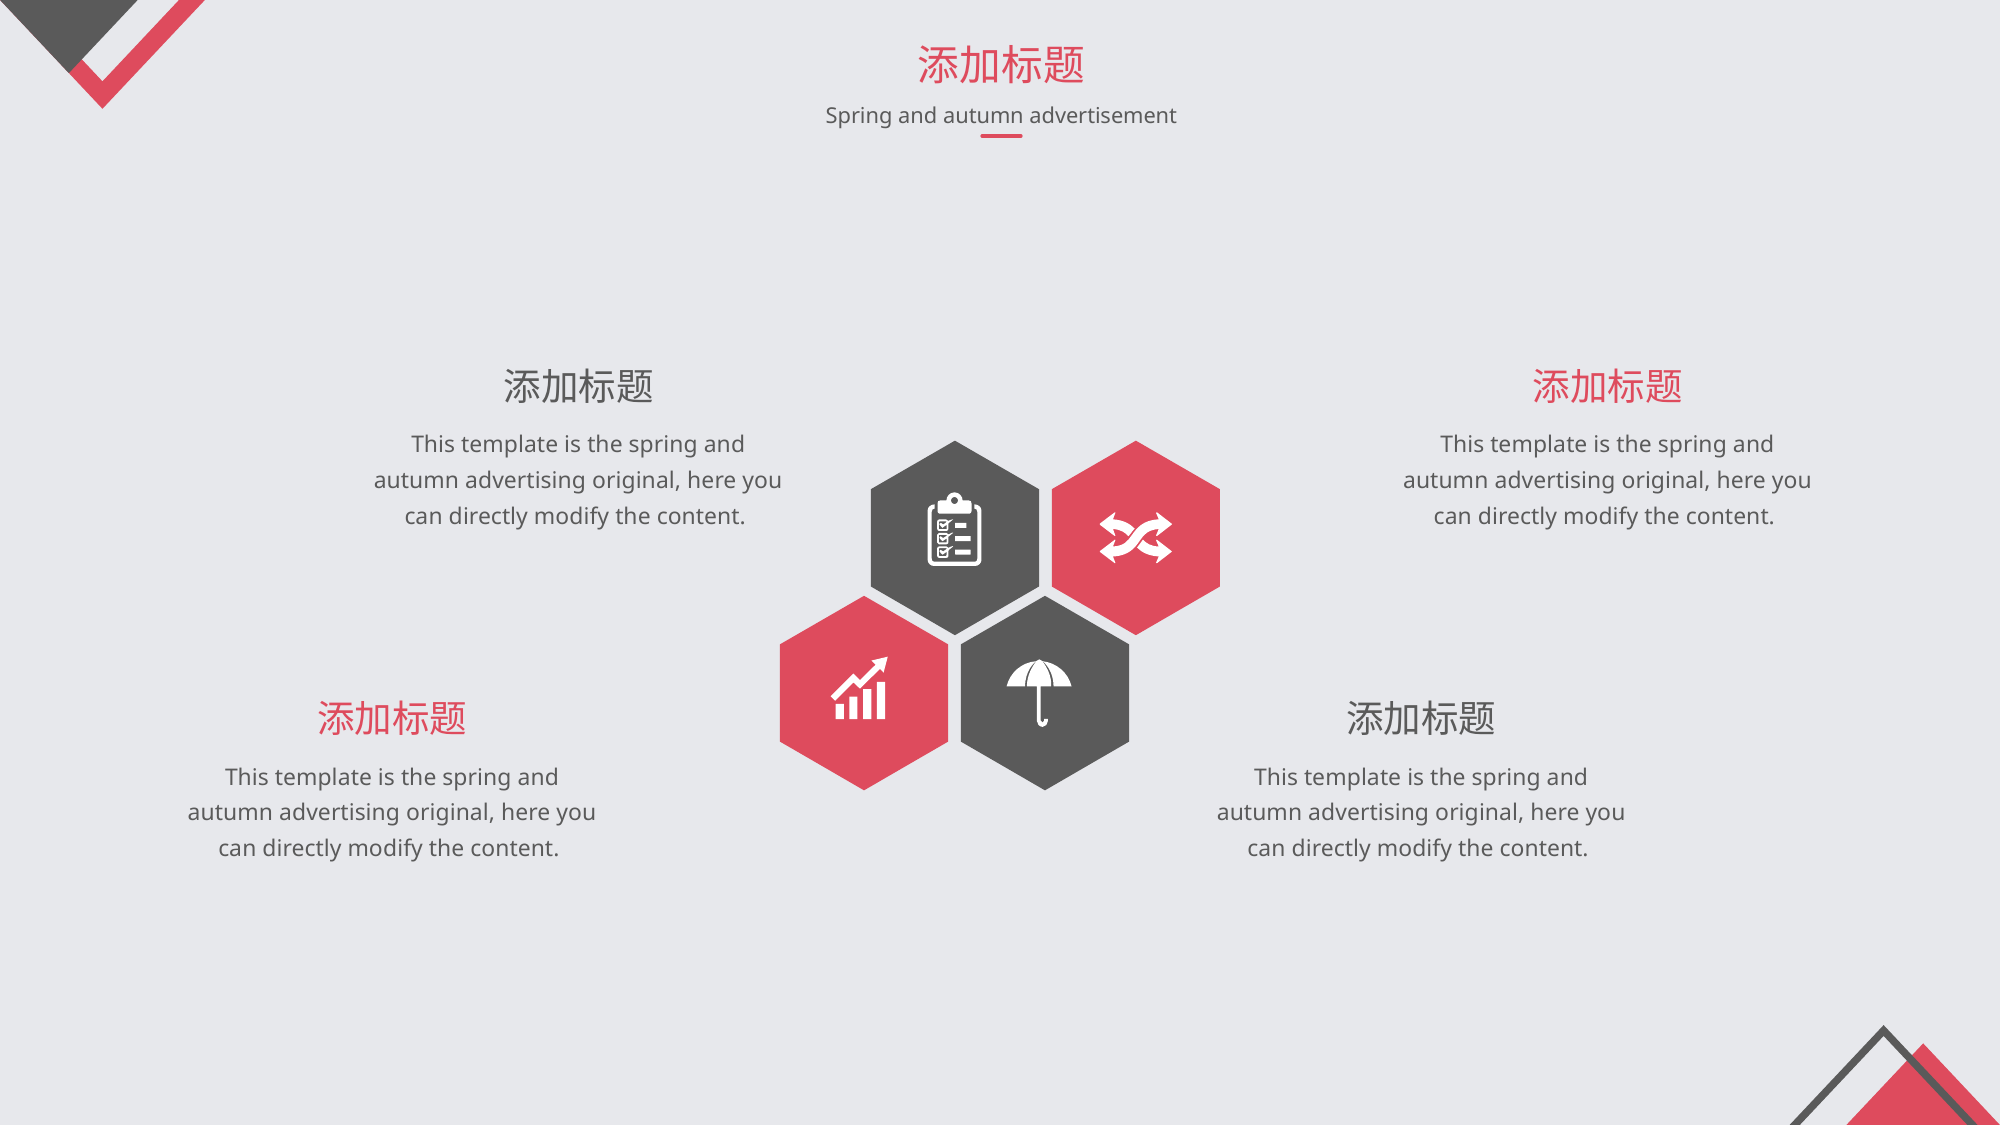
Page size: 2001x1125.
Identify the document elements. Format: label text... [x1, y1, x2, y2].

text_box [1099, 512, 1173, 564]
text_box [937, 492, 972, 514]
text_box [870, 440, 1040, 636]
text_box 添加标题 [293, 687, 491, 746]
text_box [779, 595, 949, 791]
text_box This template is the spring and autumn advertising original, here you can directly modify the content. [1384, 414, 1831, 537]
text_box This template is the spring and autumn advertising original, here you can directly modify the content. [169, 746, 616, 869]
text_box This template is the spring and autumn advertising original, here you can directly modify the content. [355, 414, 802, 537]
text_box Spring and autumn advertisement [739, 86, 1264, 136]
text_box 添加标题 [1322, 687, 1520, 746]
text_box [1006, 659, 1072, 727]
text_box [960, 595, 1130, 791]
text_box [0, 0, 205, 109]
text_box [830, 656, 888, 720]
text_box 添加标题 [903, 31, 1100, 86]
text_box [1789, 1024, 2000, 1125]
text_box This template is the spring and autumn advertising original, here you can directly modify the content. [1198, 746, 1645, 869]
text_box [1051, 440, 1220, 636]
text_box 添加标题 [1509, 355, 1707, 414]
text_box 添加标题 [480, 355, 678, 414]
text_box [927, 504, 982, 566]
